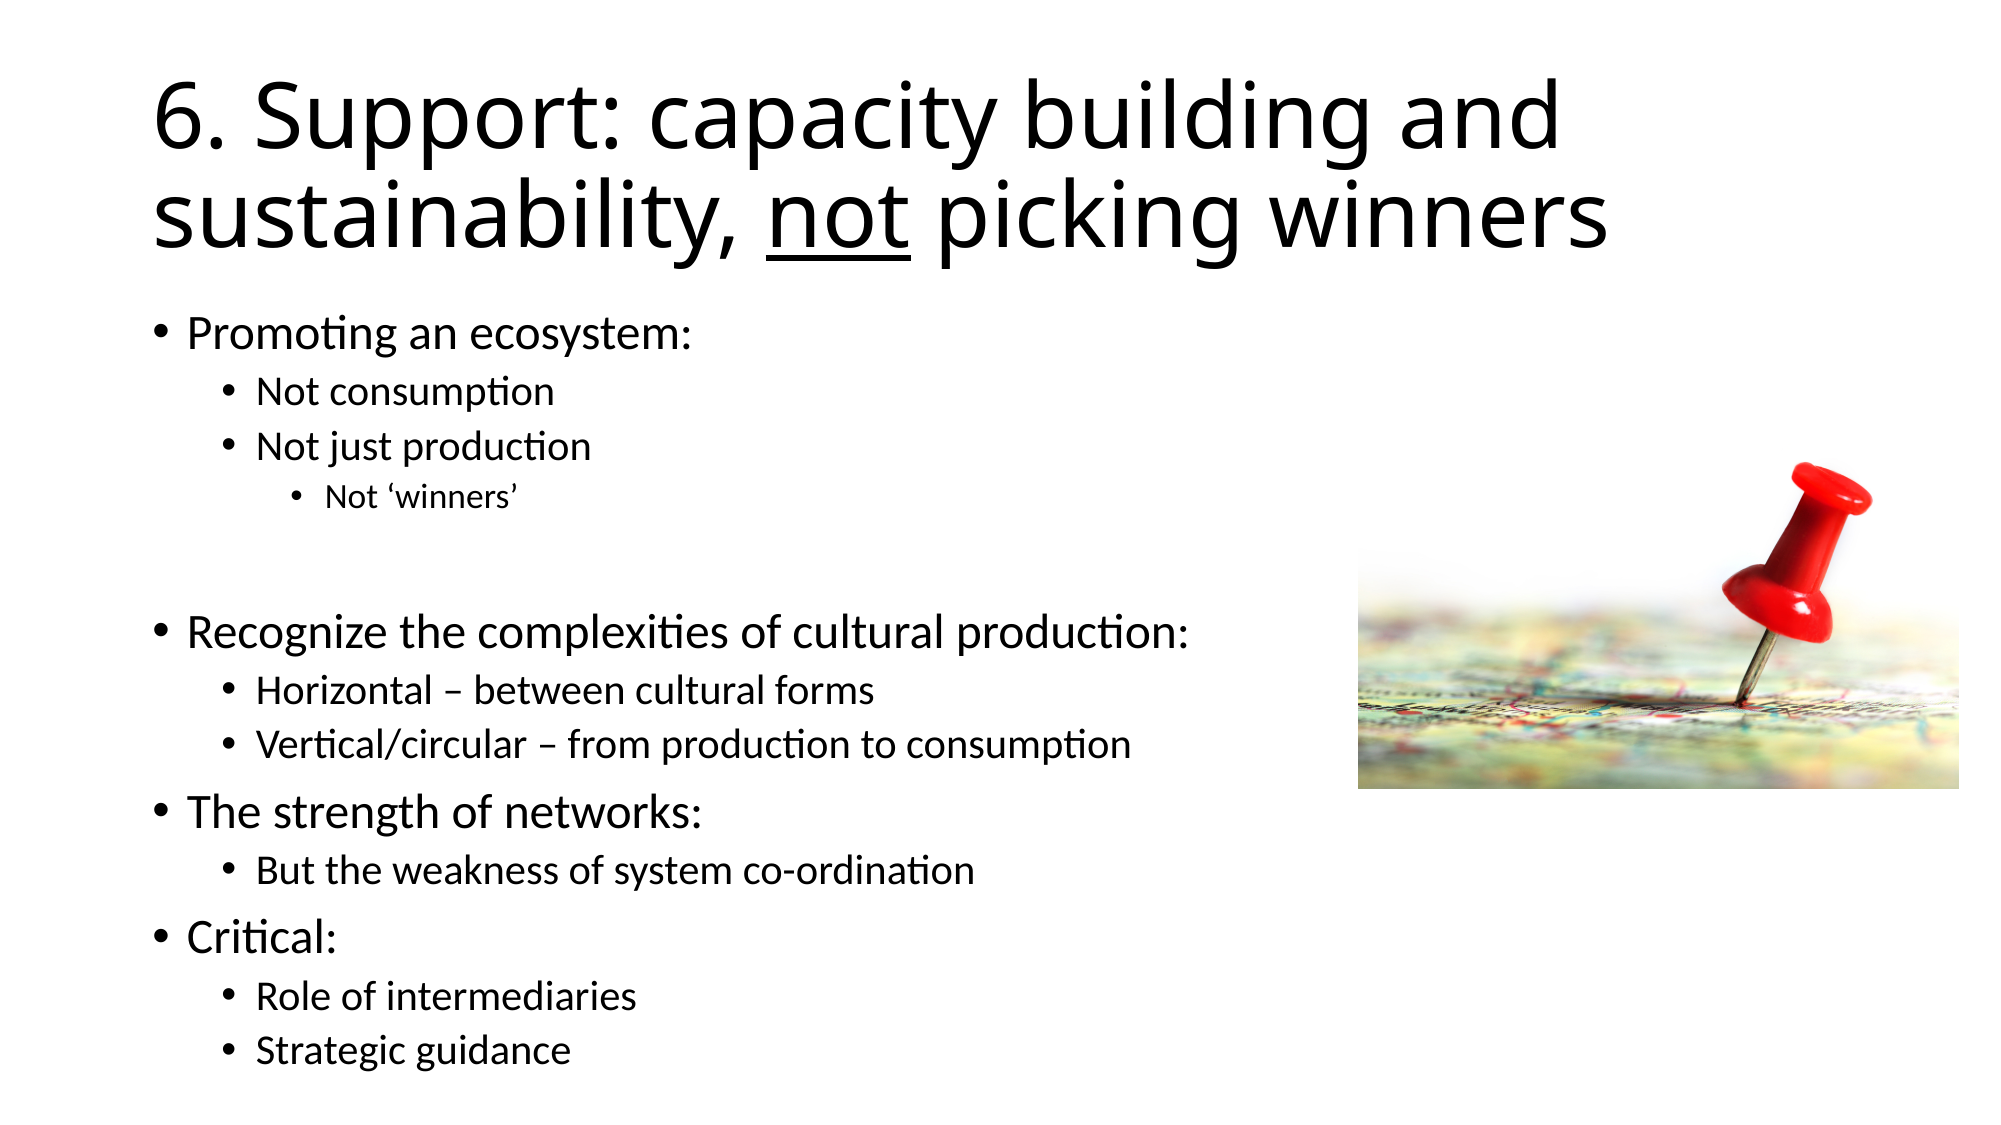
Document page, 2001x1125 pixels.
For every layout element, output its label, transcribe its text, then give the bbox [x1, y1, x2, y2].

list Promoting an ecosystem: Not consumption Not just production Not ‘winners’ Recognize the complexities of cultural production: Horizontal – between cultural forms Vertical/circular – from production to consumption The strength of networks: But the weakness of system co-ordination Critical: Role of intermediaries Strategic guidance [137, 299, 1863, 1091]
picture [1358, 388, 1959, 789]
title 6. Support: capacity building and sustainability, not picking winners [137, 59, 1863, 278]
